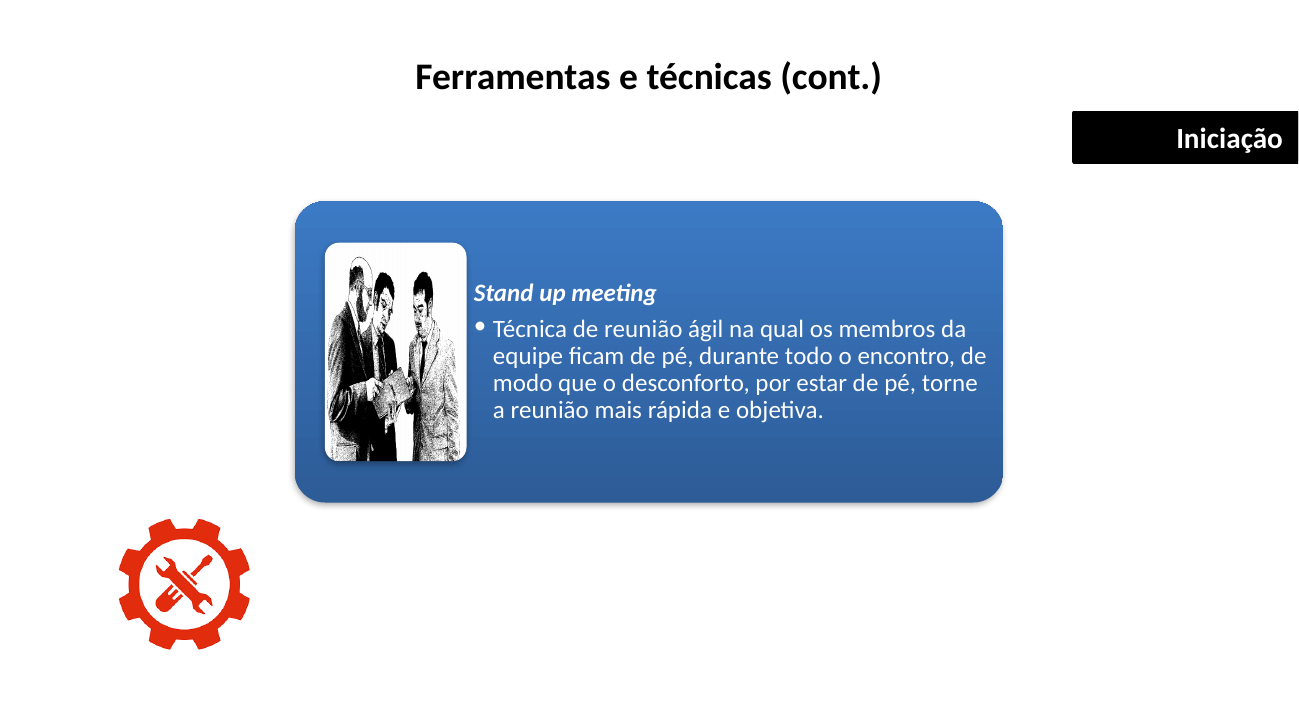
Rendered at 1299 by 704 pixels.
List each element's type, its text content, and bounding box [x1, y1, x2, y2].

picture [117, 517, 251, 651]
text_box Iniciação [1074, 112, 1299, 162]
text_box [294, 201, 1004, 503]
text_box Ferramentas e técnicas (cont.) [0, 44, 1299, 106]
